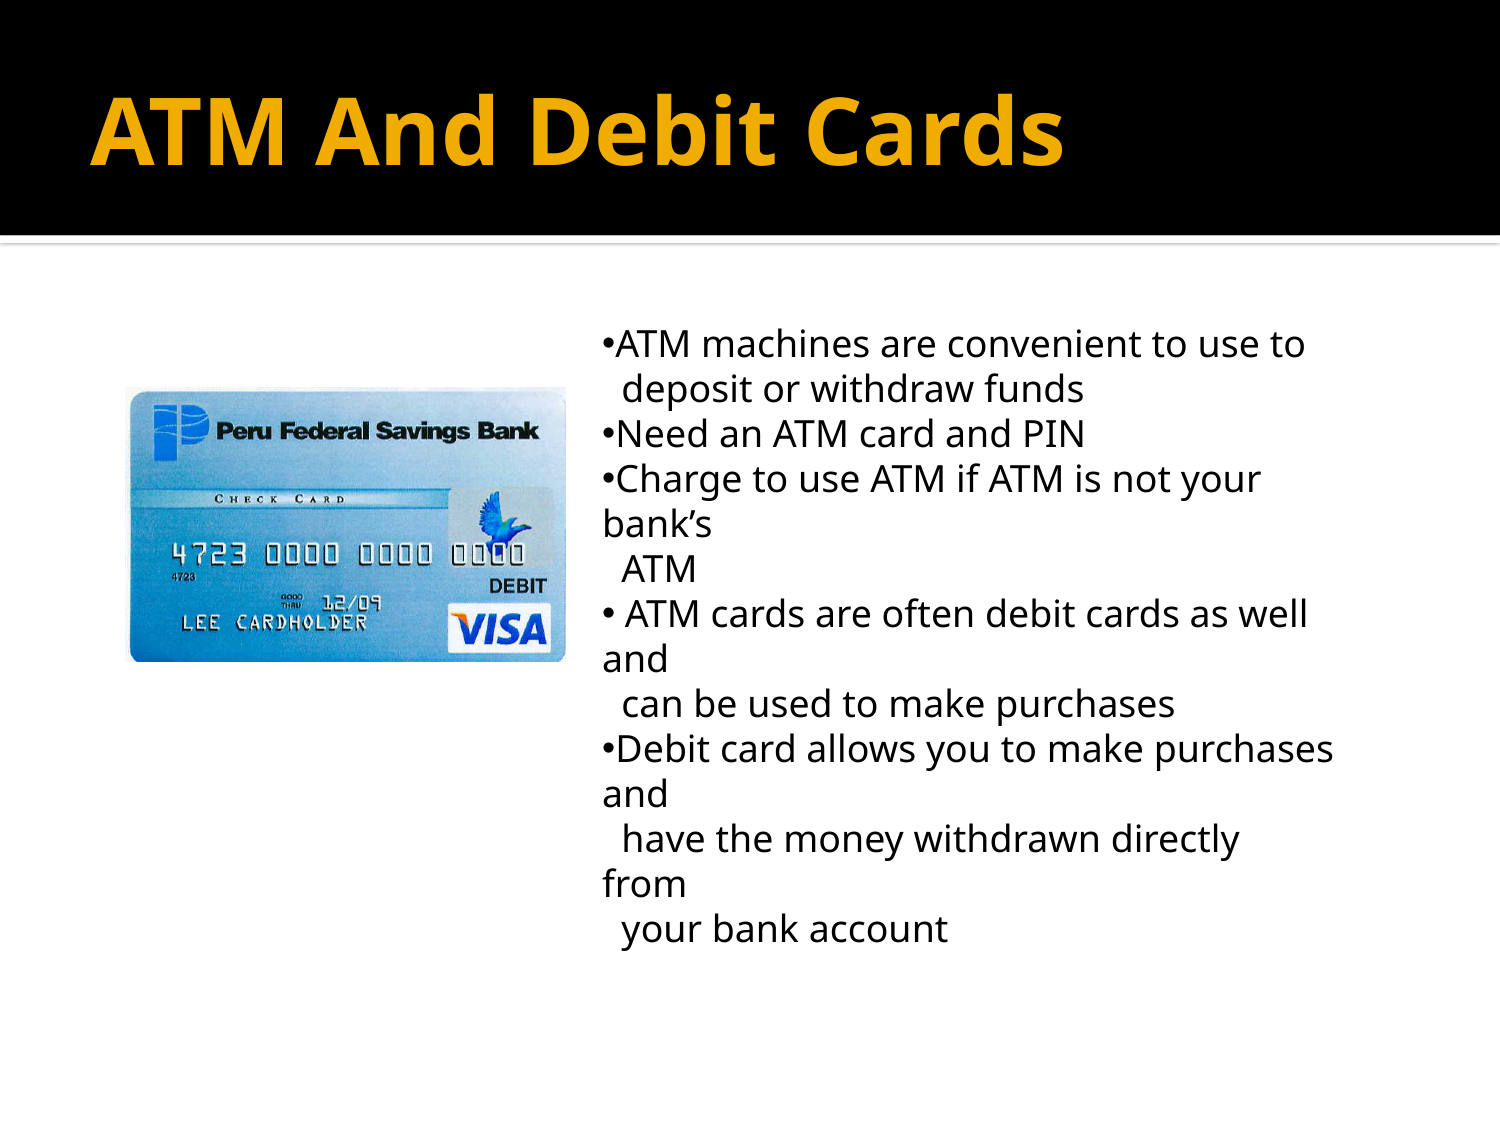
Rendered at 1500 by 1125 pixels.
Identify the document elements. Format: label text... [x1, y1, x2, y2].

title ATM And Debit Cards [75, 25, 1425, 231]
text_box ATM machines are convenient to use to deposit or withdraw funds Need an ATM card and PIN Charge to use ATM if ATM is not your bank’s ATM ATM cards are often debit cards as well and can be used to make purchases Debit card allows you to make purchases and have the money withdrawn directly from your bank account [587, 312, 1350, 1003]
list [124, 387, 566, 662]
